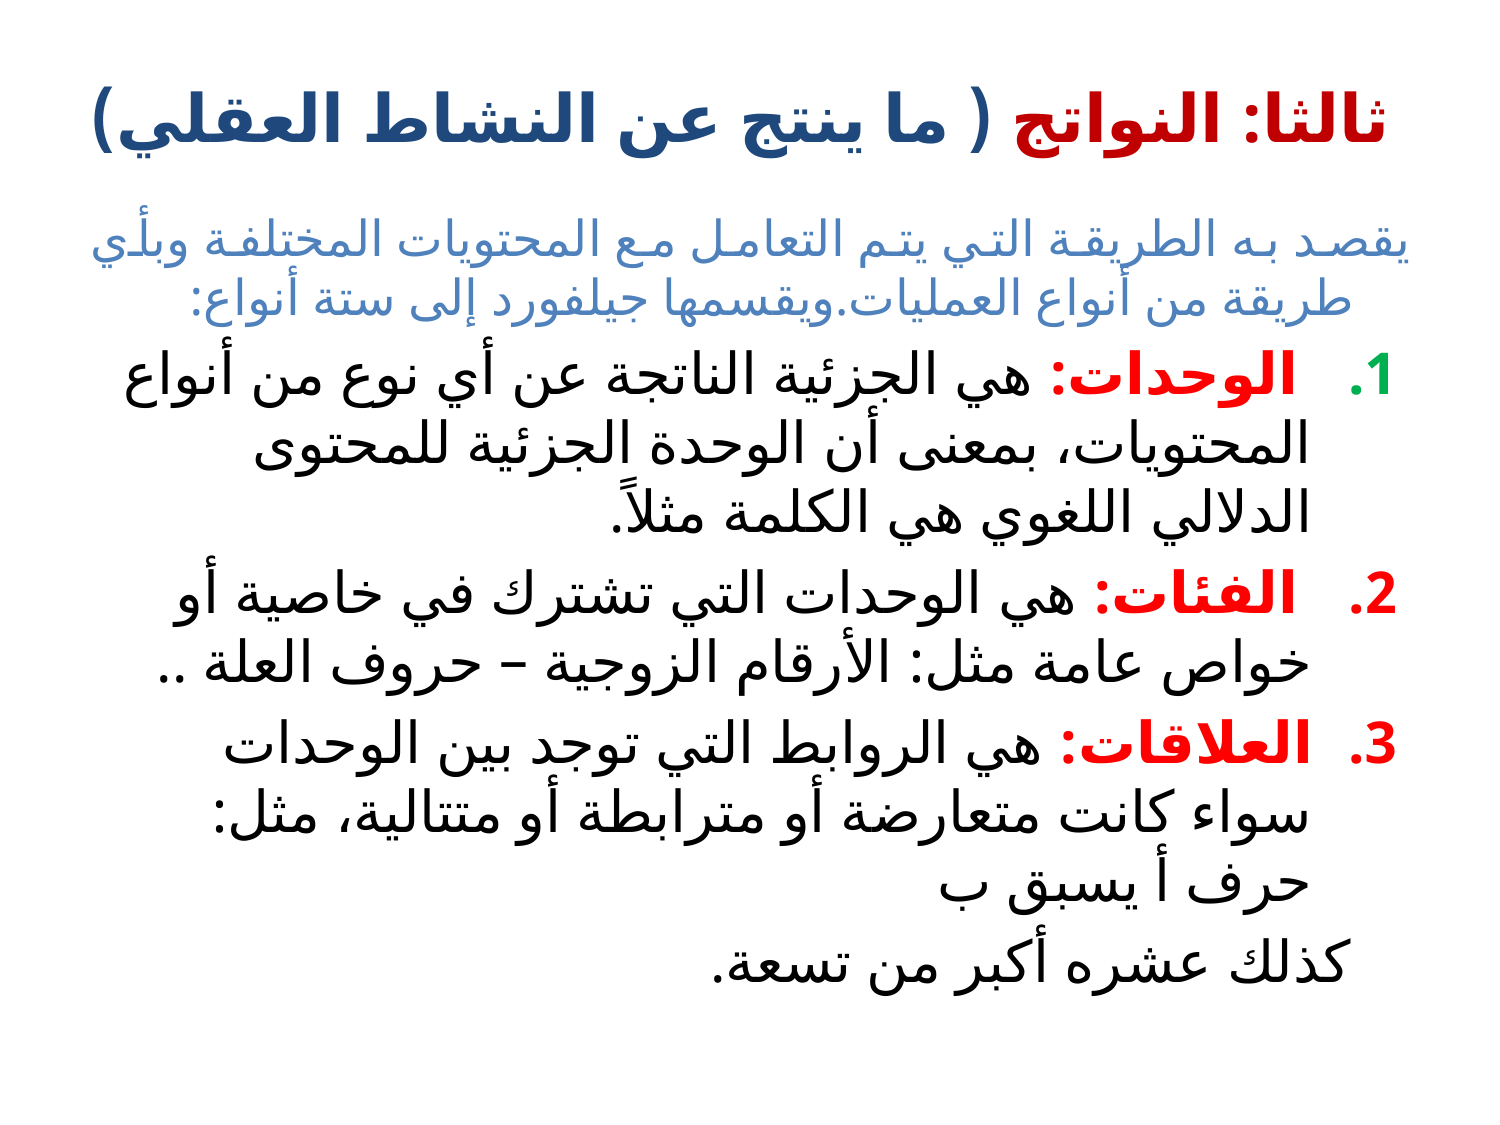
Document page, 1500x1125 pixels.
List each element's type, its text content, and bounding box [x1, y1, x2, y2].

list يقصد به الطريقة التي يتم التعامل مع المحتويات المختلفة وبأي طريقة من أنواع العمليات.ويقسمها جيلفورد إلى ستة أنواع: الوحدات: هي الجزئية الناتجة عن أي نوع من أنواع المحتويات، بمعنى أن الوحدة الجزئية للمحتوى الدلالي اللغوي هي الكلمة مثلاً. الفئات: هي الوحدات التي تشترك في خاصية أو خواص عامة مثل: الأرقام الزوجية – حروف العلة .. العلاقات: هي الروابط التي توجد بين الوحدات سواء كانت متعارضة أو مترابطة أو متتالية، مثل: حرف أ يسبق ب كذلك عشره أكبر من تسعة. [75, 199, 1425, 1005]
title ثالثا: النواتج ( ما ينتج عن النشاط العقلي) [75, 45, 1407, 188]
